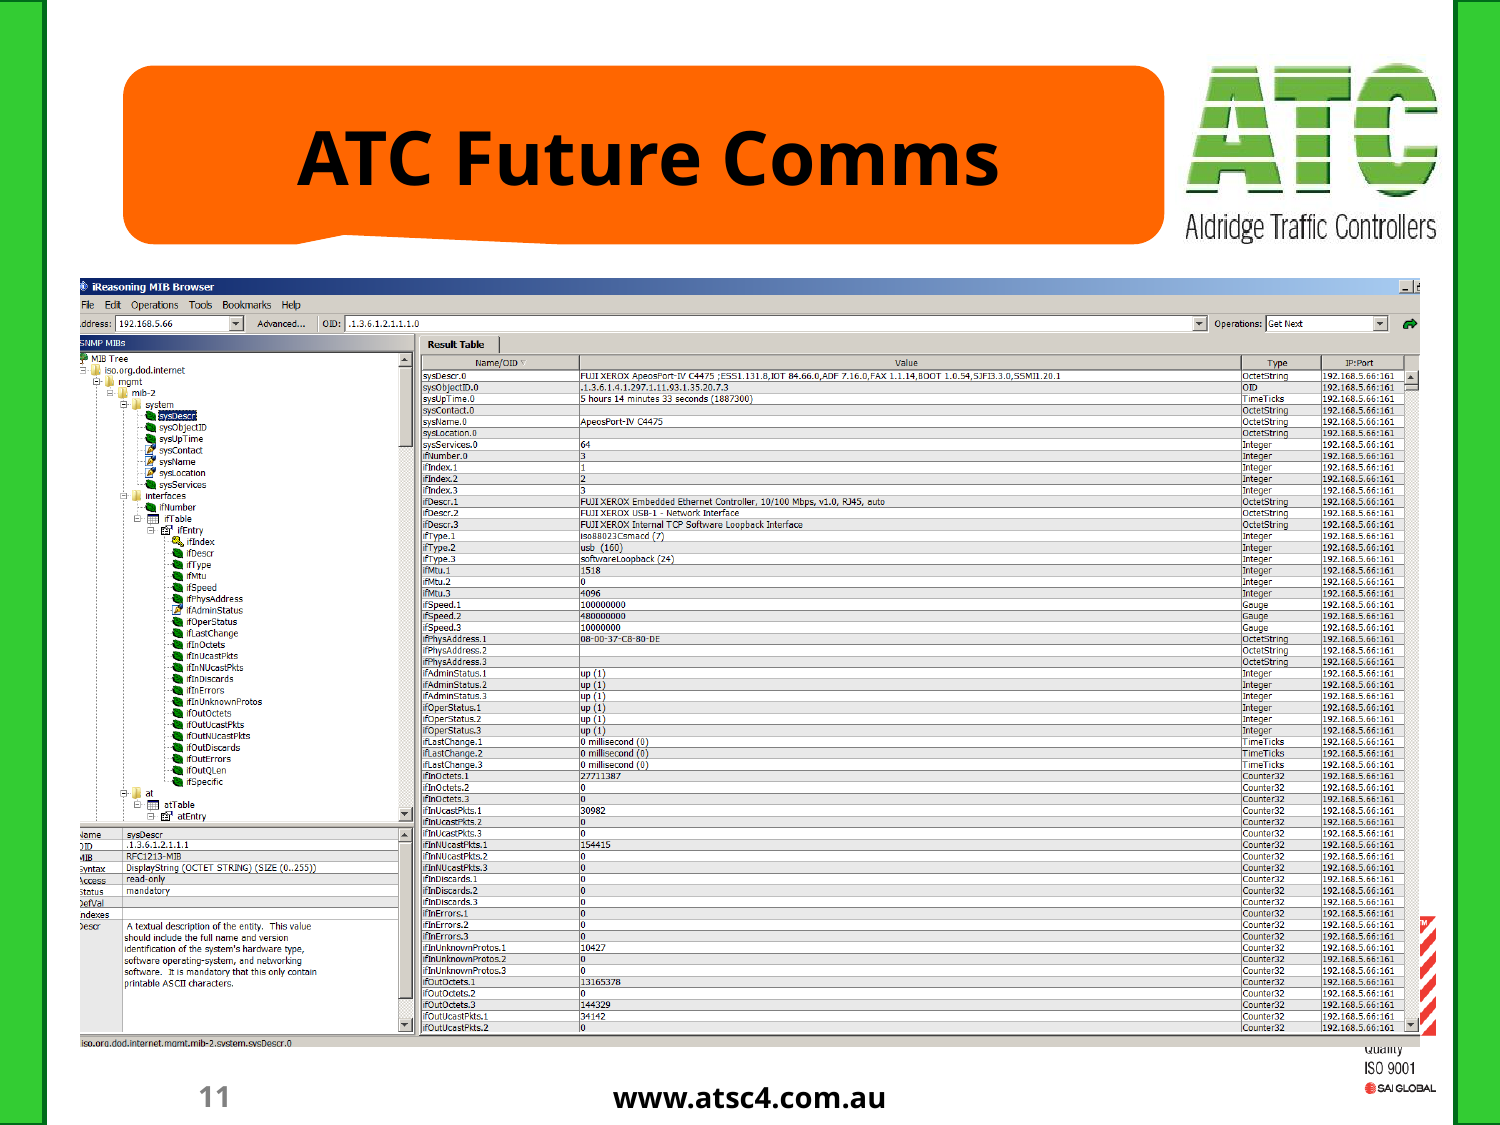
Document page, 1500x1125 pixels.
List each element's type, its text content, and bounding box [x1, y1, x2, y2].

picture [1175, 54, 1447, 252]
slide_number 11 [182, 1070, 349, 1107]
picture [1364, 916, 1436, 1094]
footer www.atsc4.com.au [389, 1055, 1111, 1125]
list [79, 277, 1420, 1048]
title ATC Future Comms [159, 77, 1141, 232]
